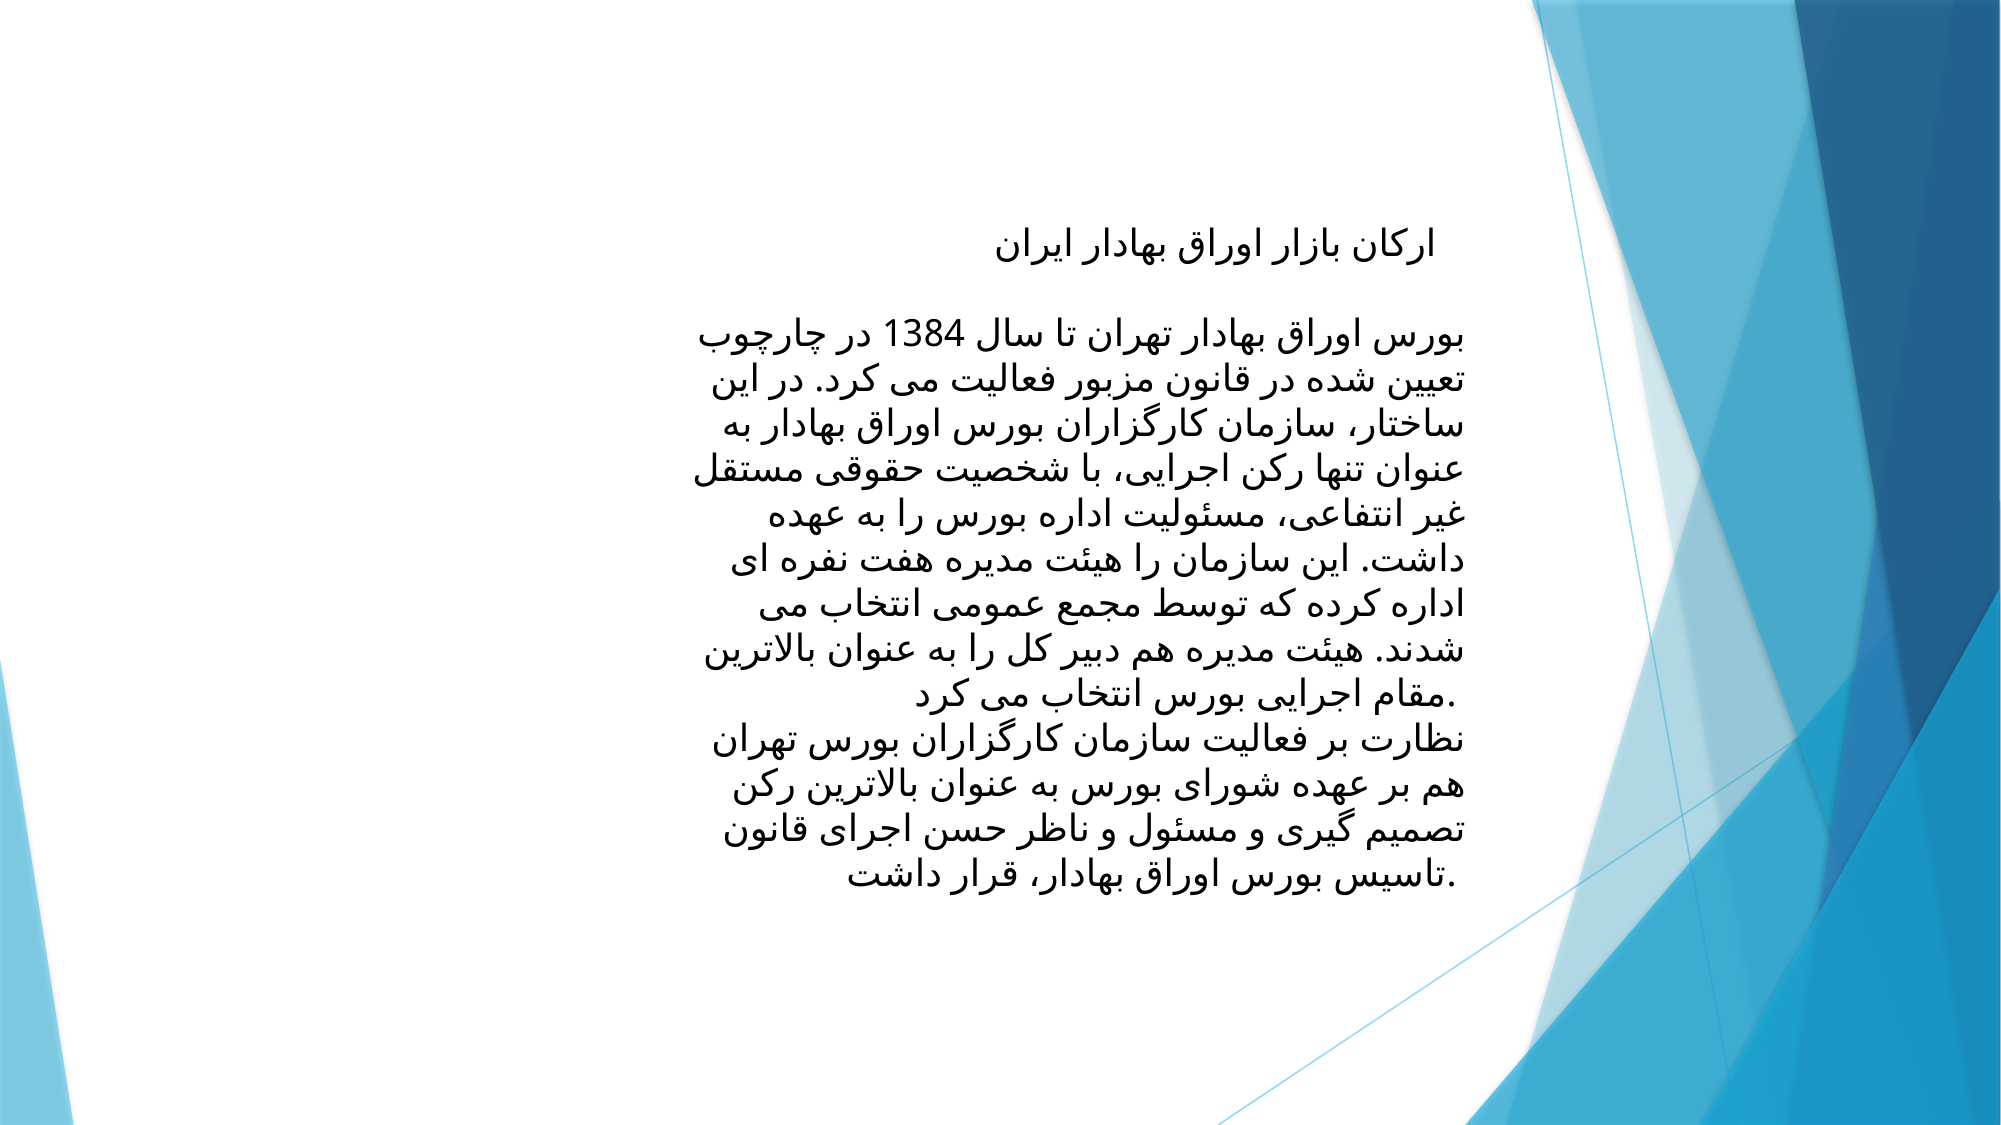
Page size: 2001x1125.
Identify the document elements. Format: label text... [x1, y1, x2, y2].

text_box ارکان بازار اوراق بهادار ایران بورس اوراق بهادار تهران تا سال 1384 در چارچوب تعیین شده در قانون مزبور فعالیت می کرد. در این ساختار، سازمان کارگزاران بورس اوراق بهادار به عنوان تنها رکن اجرایی، با شخصیت حقوقی مستقل غیر انتفاعی، مسئولیت اداره بورس را به عهده داشت. این سازمان را هیئت مدیره هفت نفره ای اداره کرده که توسط مجمع عمومی انتخاب می شدند. هیئت مدیره هم دبیر کل را به عنوان بالاترین مقام اجرایی بورس انتخاب می کرد. نظارت بر فعالیت سازمان کارگزاران بورس تهران هم بر عهده شورای بورس به عنوان بالاترین رکن تصمیم گیری و مسئول و ناظر حسن اجرای قانون تاسیس بورس اوراق بهادار، قرار داشت. [656, 211, 1481, 901]
